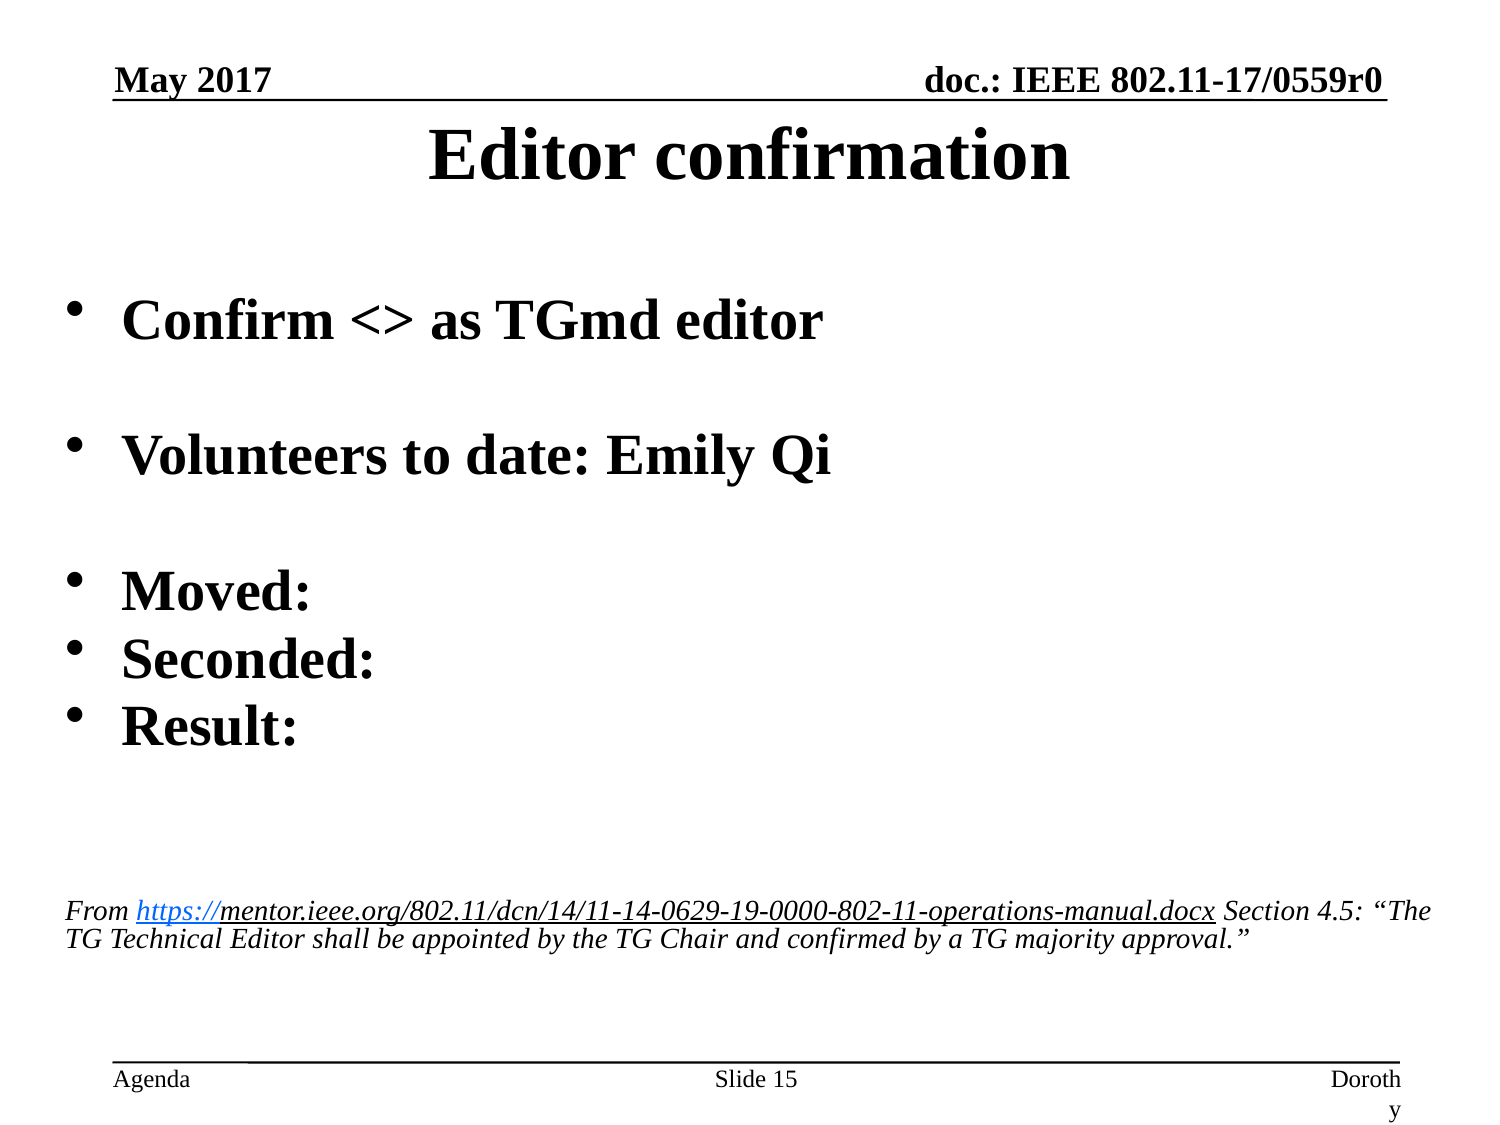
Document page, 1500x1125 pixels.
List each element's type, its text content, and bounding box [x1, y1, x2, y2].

slide_number Slide 15 [712, 1062, 800, 1093]
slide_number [114, 54, 425, 100]
text_box Confirm <> as TGmd editor Volunteers to date: Emily Qi Moved: Seconded: Result: From https://mentor.ieee.org/802.11/dcn/14/11-14-0629-19-0000-802-11-operations-manual.docx Section 4.5: “The TG Technical Editor shall be appointed by the TG Chair and confirmed by a TG majority approval.” [50, 287, 1450, 725]
title Editor confirmation [112, 112, 1388, 188]
footer Dorothy Stanley, HP Enterprise [1325, 1062, 1402, 1093]
